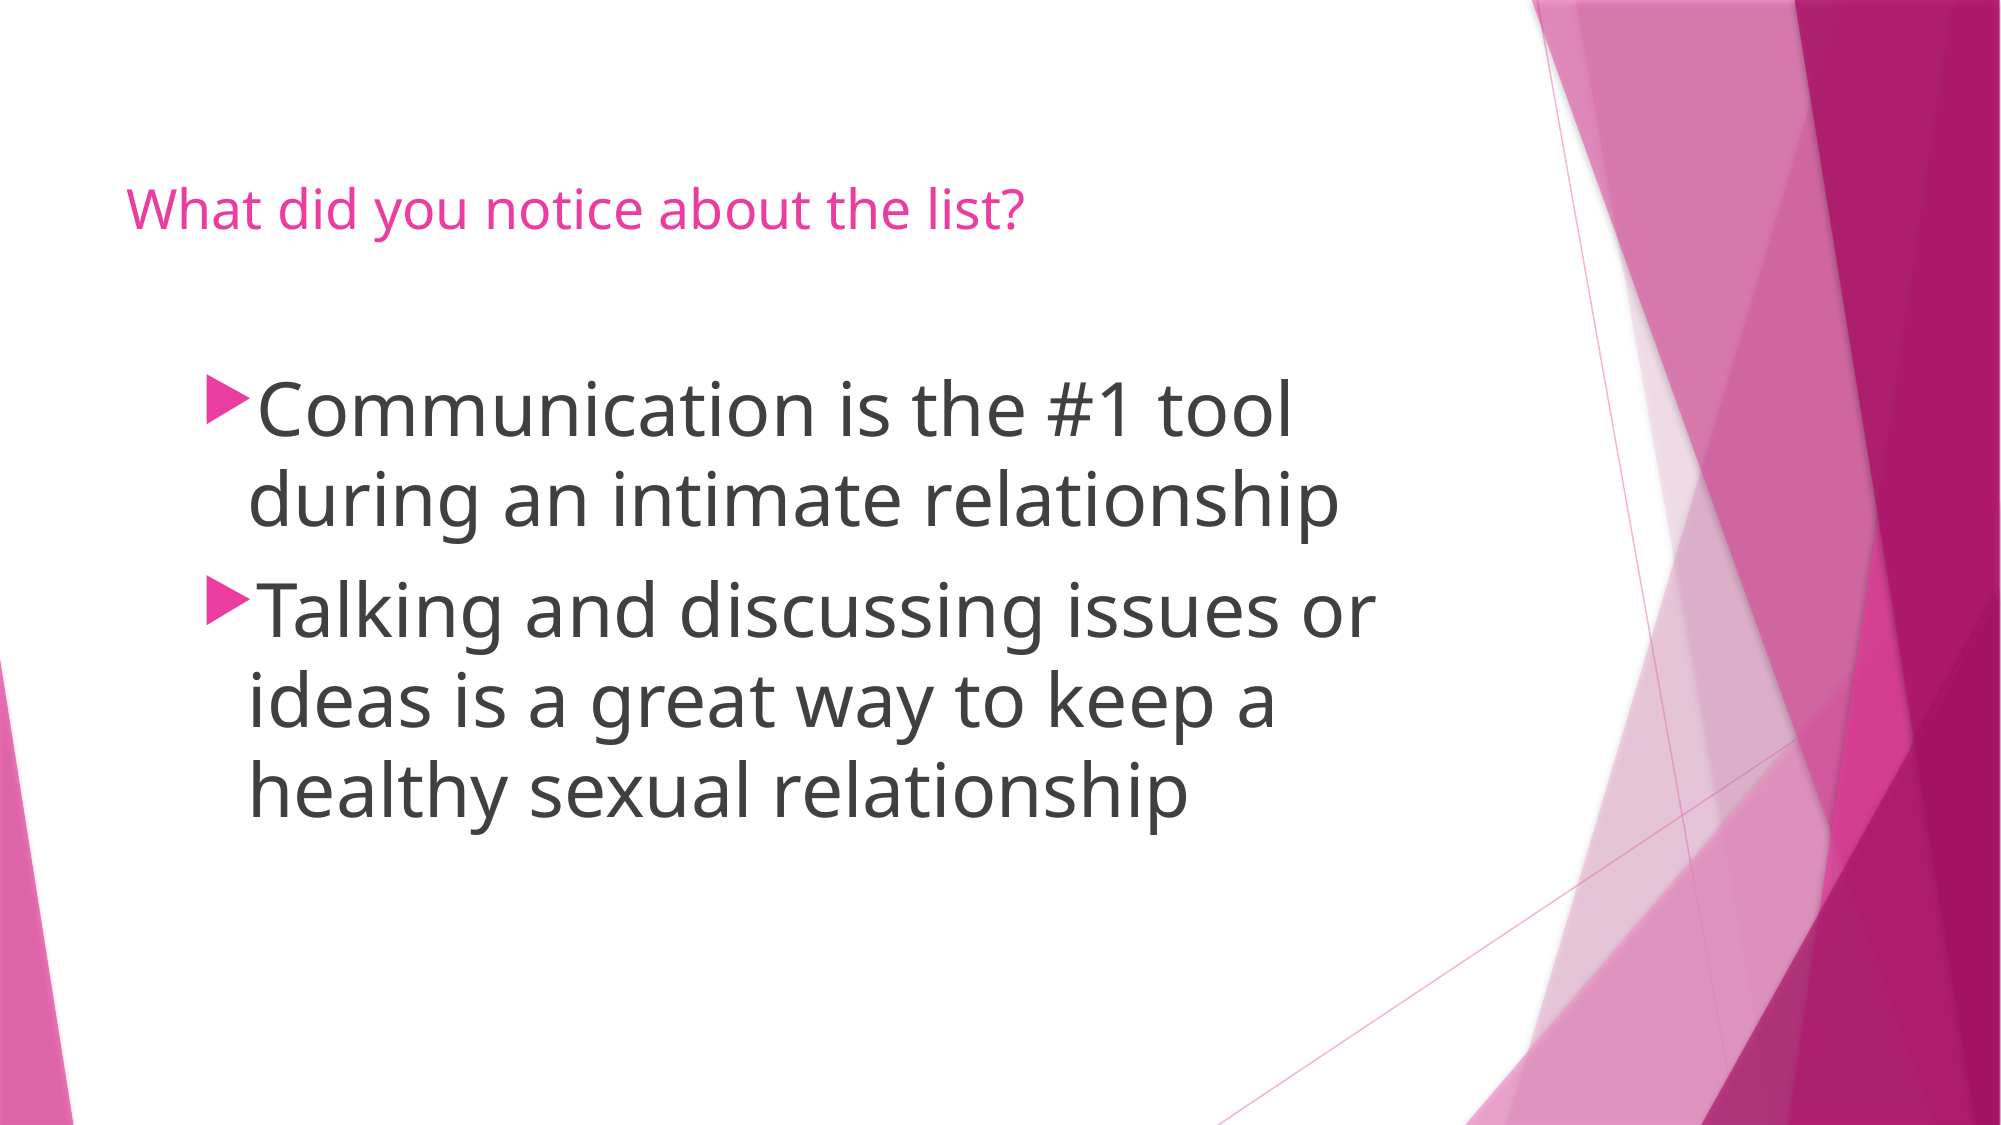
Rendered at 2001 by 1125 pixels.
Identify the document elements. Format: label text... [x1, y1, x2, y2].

title What did you notice about the list? [111, 99, 1522, 317]
list Communication is the #1 tool during an intimate relationship Talking and discussing issues or ideas is a great way to keep a healthy sexual relationship [111, 354, 1522, 992]
